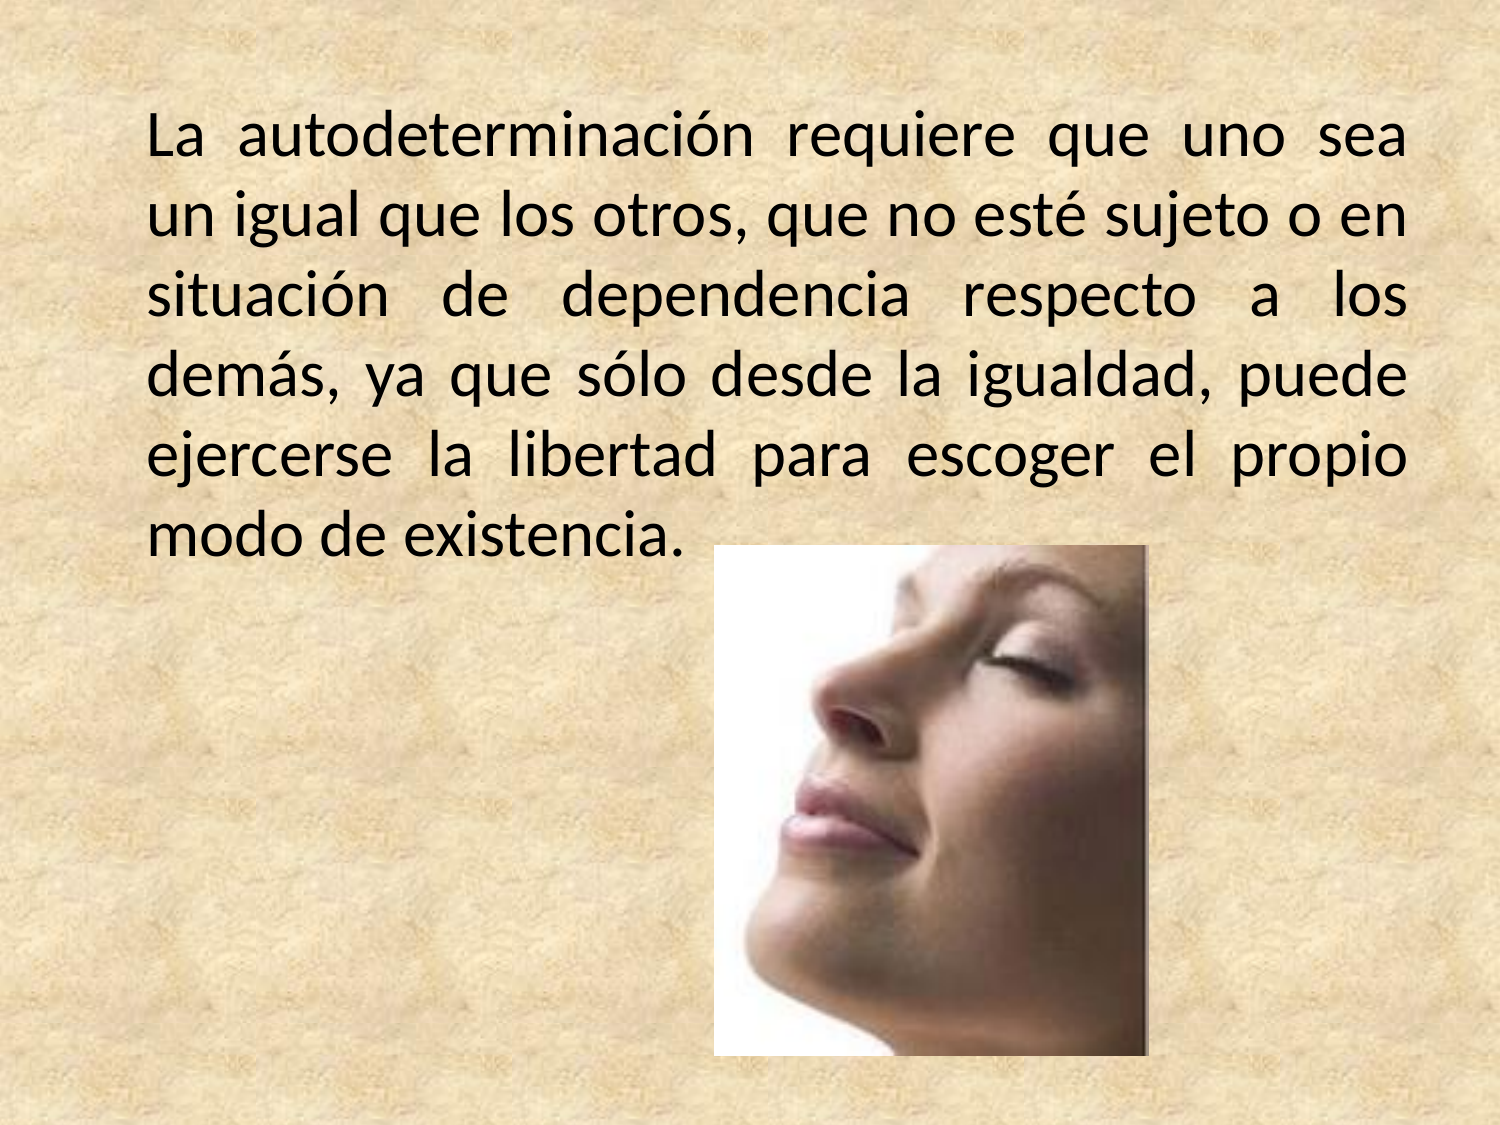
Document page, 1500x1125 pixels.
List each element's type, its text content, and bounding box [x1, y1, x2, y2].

list La autodeterminación requiere que uno sea un igual que los otros, que no esté sujeto o en situación de dependencia respecto a los demás, ya que sólo desde la igualdad, puede ejercerse la libertad para escoger el propio modo de existencia. [75, 82, 1425, 1005]
picture [0, 0, 1500, 1125]
